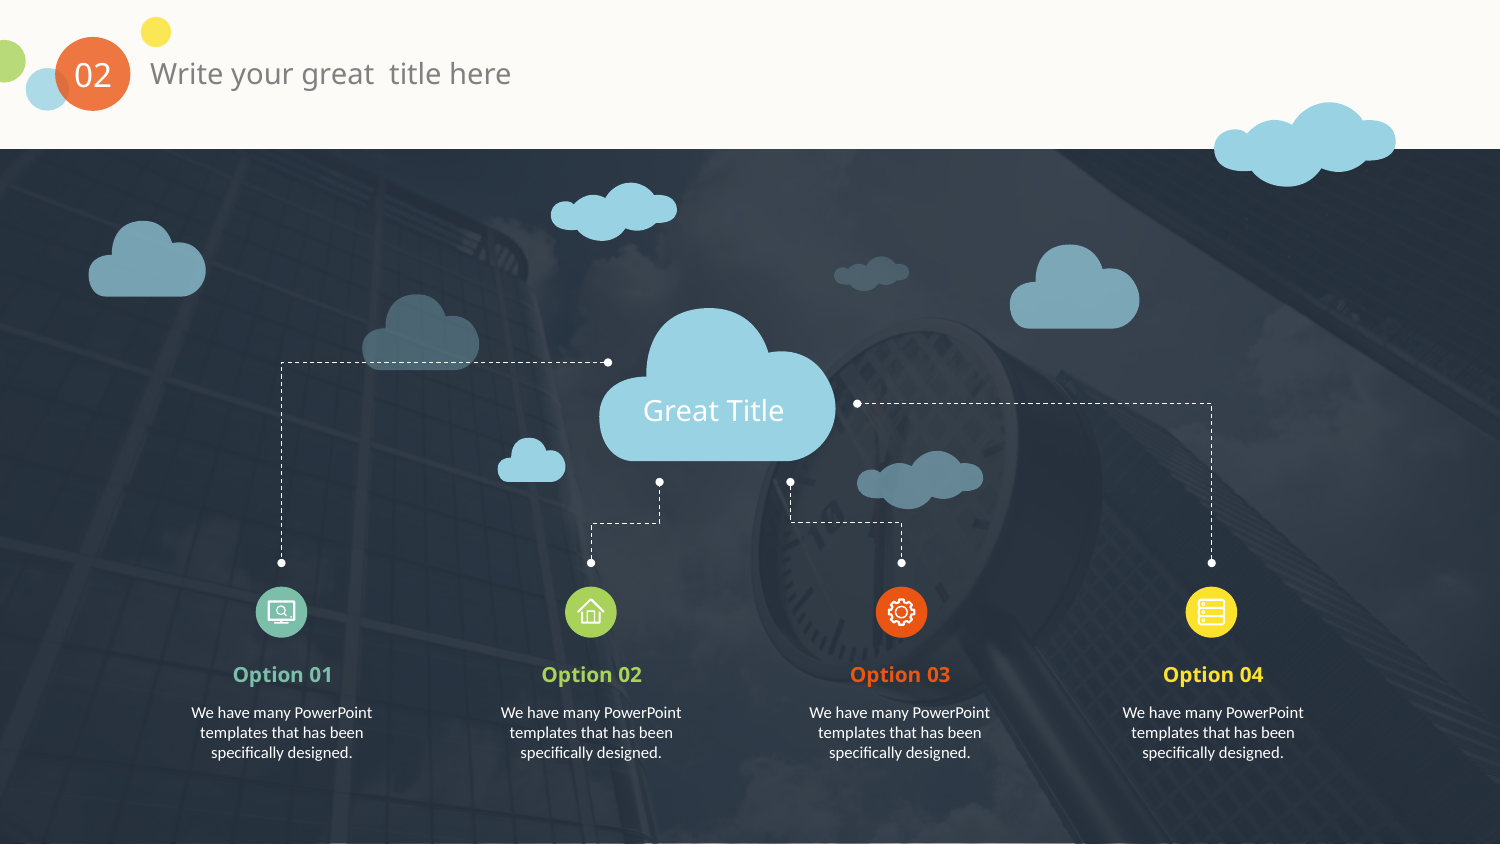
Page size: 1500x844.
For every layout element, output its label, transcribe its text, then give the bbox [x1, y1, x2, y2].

text_box [834, 256, 910, 292]
text_box 02 [65, 53, 121, 94]
text_box [55, 36, 131, 111]
text_box [887, 598, 916, 626]
text_box [599, 308, 836, 462]
text_box [497, 437, 566, 482]
text_box [1214, 102, 1396, 187]
text_box [0, 149, 1500, 844]
text_box Write your great title here [150, 55, 606, 91]
text_box Option 02 [526, 654, 657, 694]
text_box [255, 586, 308, 638]
text_box [586, 477, 664, 568]
text_box [277, 358, 613, 568]
text_box [577, 598, 605, 624]
text_box [88, 220, 206, 297]
text_box [1009, 244, 1140, 329]
text_box [25, 67, 66, 111]
text_box Option 03 [835, 654, 966, 694]
text_box [875, 586, 928, 638]
text_box Great Title [628, 384, 800, 435]
text_box Option 04 [1148, 654, 1279, 694]
text_box [267, 600, 296, 624]
text_box [1197, 598, 1226, 626]
text_box [786, 477, 906, 568]
text_box We have many PowerPoint templates that has been specifically designed. [473, 701, 710, 762]
text_box We have many PowerPoint templates that has been specifically designed. [781, 701, 1019, 762]
text_box [550, 182, 677, 241]
text_box [0, 39, 26, 83]
text_box [565, 586, 617, 638]
text_box [362, 294, 480, 362]
text_box [1185, 586, 1238, 638]
text_box We have many PowerPoint templates that has been specifically designed. [163, 701, 401, 762]
text_box Option 01 [217, 654, 348, 694]
text_box [853, 399, 1216, 568]
text_box [140, 16, 172, 48]
text_box [857, 450, 984, 510]
text_box We have many PowerPoint templates that has been specifically designed. [1095, 701, 1332, 762]
